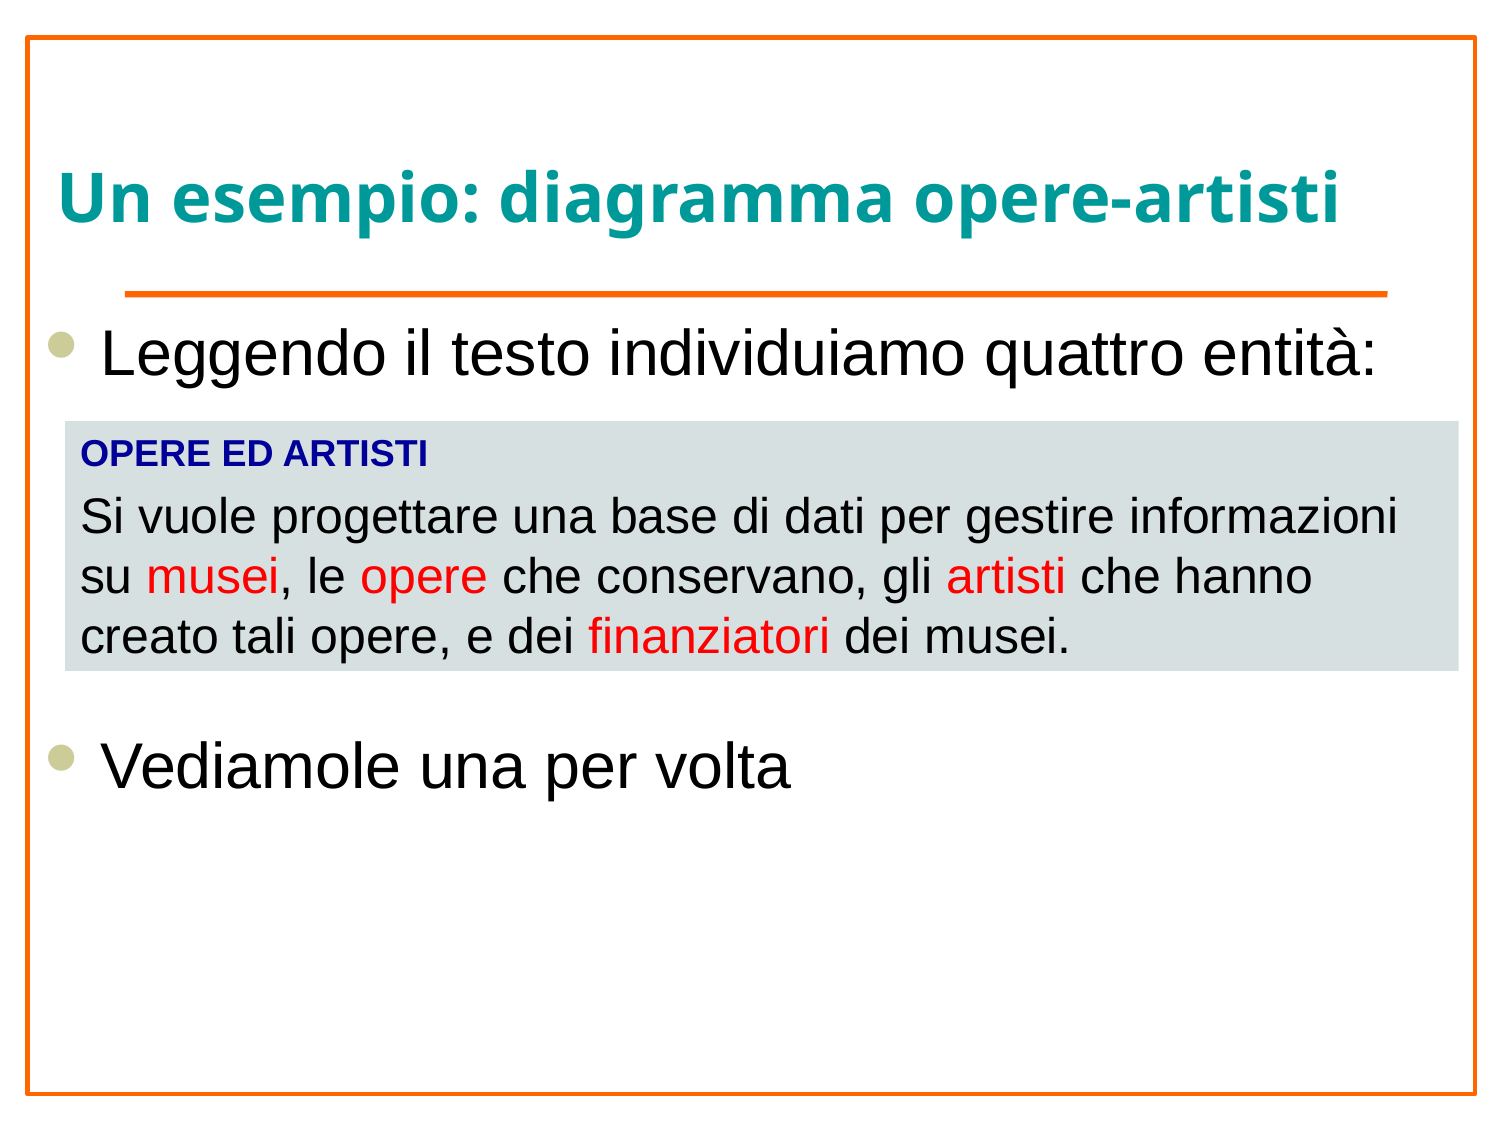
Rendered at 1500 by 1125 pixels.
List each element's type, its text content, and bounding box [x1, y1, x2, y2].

list Leggendo il testo individuiamo quattro entità: Vediamole una per volta [29, 312, 1459, 1024]
title Un esempio: diagramma opere-artisti [41, 87, 1483, 244]
text_box OPERE ED ARTISTI Si vuole progettare una base di dati per gestire informazioni su musei, le opere che conservano, gli artisti che hanno creato tali opere, e dei finanziatori dei musei. [65, 421, 1459, 671]
